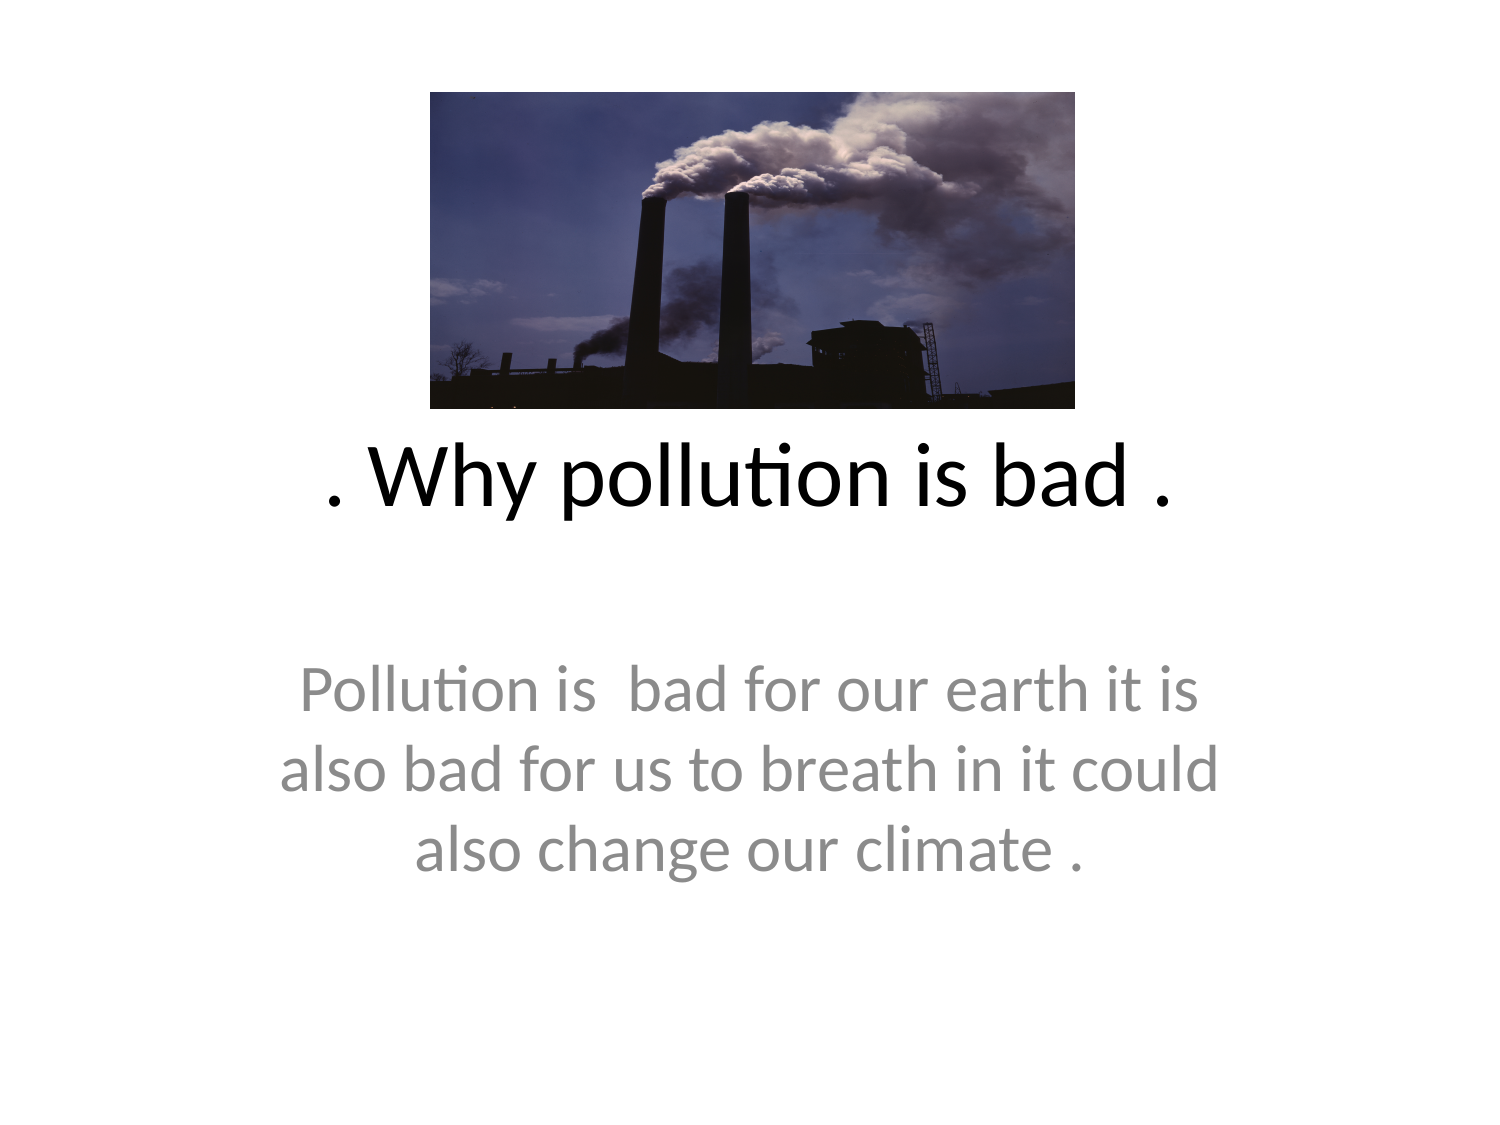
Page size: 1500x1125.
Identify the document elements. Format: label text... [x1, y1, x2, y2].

subtitle Pollution is bad for our earth it is also bad for us to breath in it could also change our climate . [225, 637, 1275, 925]
picture [430, 92, 1076, 409]
title . Why pollution is bad . [112, 349, 1388, 591]
